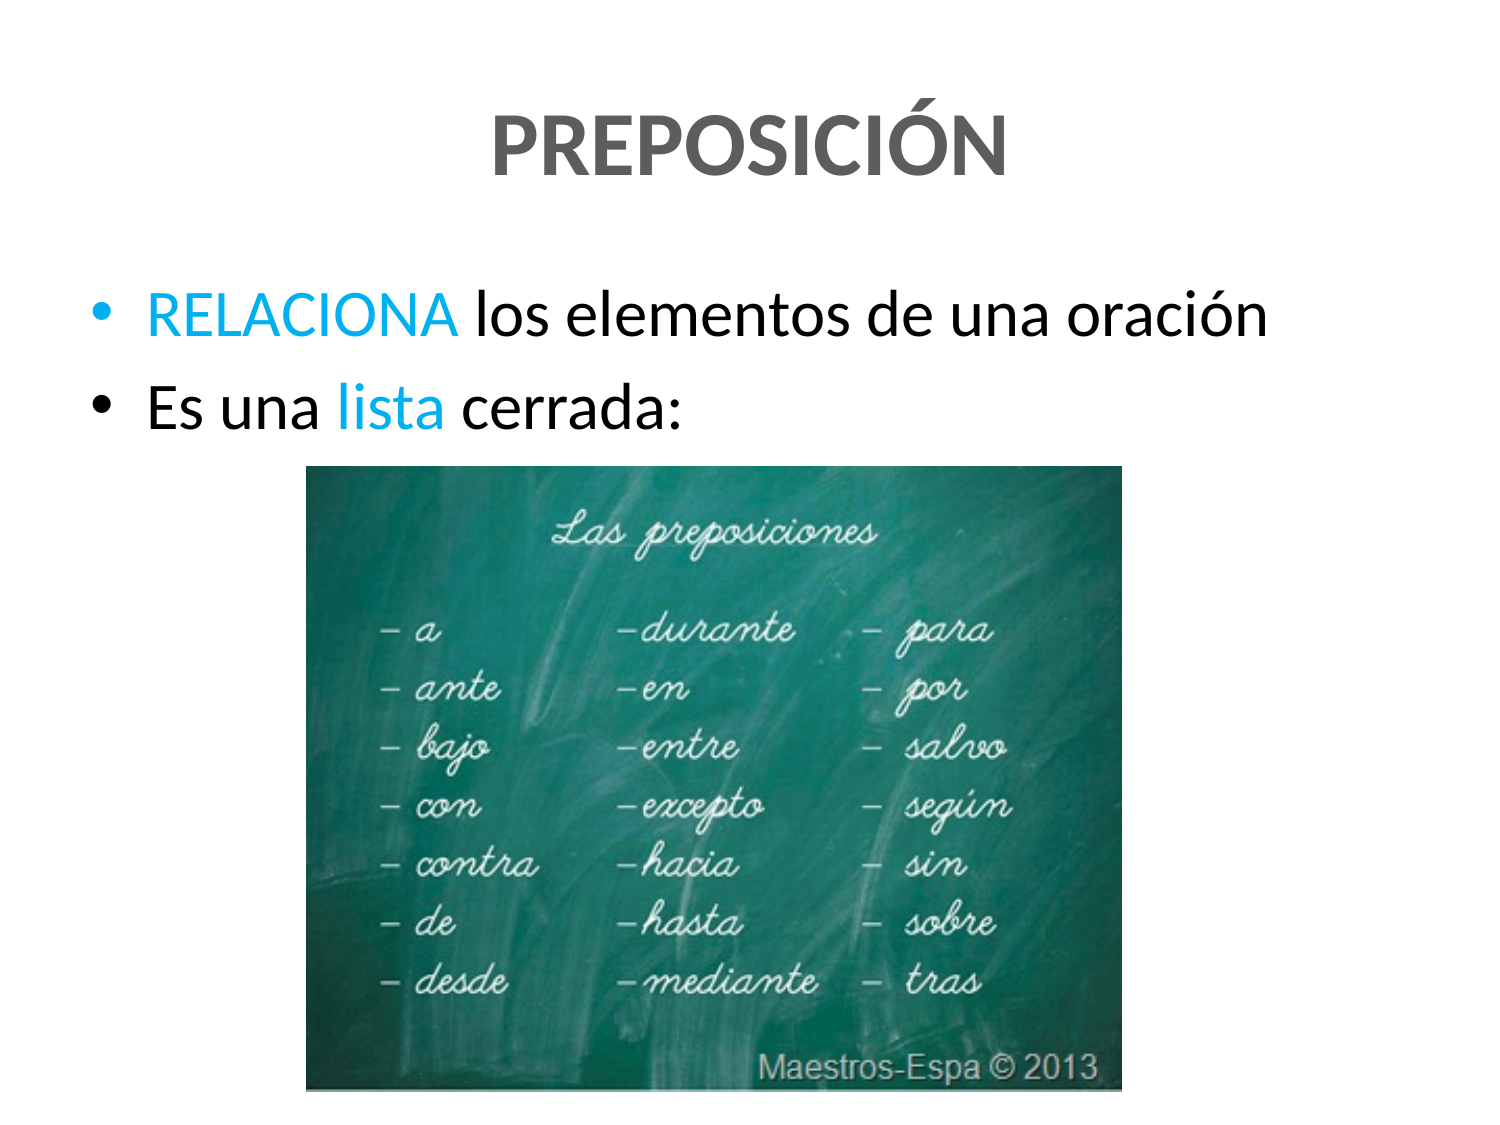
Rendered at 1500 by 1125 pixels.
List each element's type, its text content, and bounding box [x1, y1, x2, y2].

picture [306, 466, 1122, 1092]
list RELACIONA los elementos de una oración Es una lista cerrada: [75, 262, 1425, 1005]
title PREPOSICIÓN [75, 45, 1425, 233]
